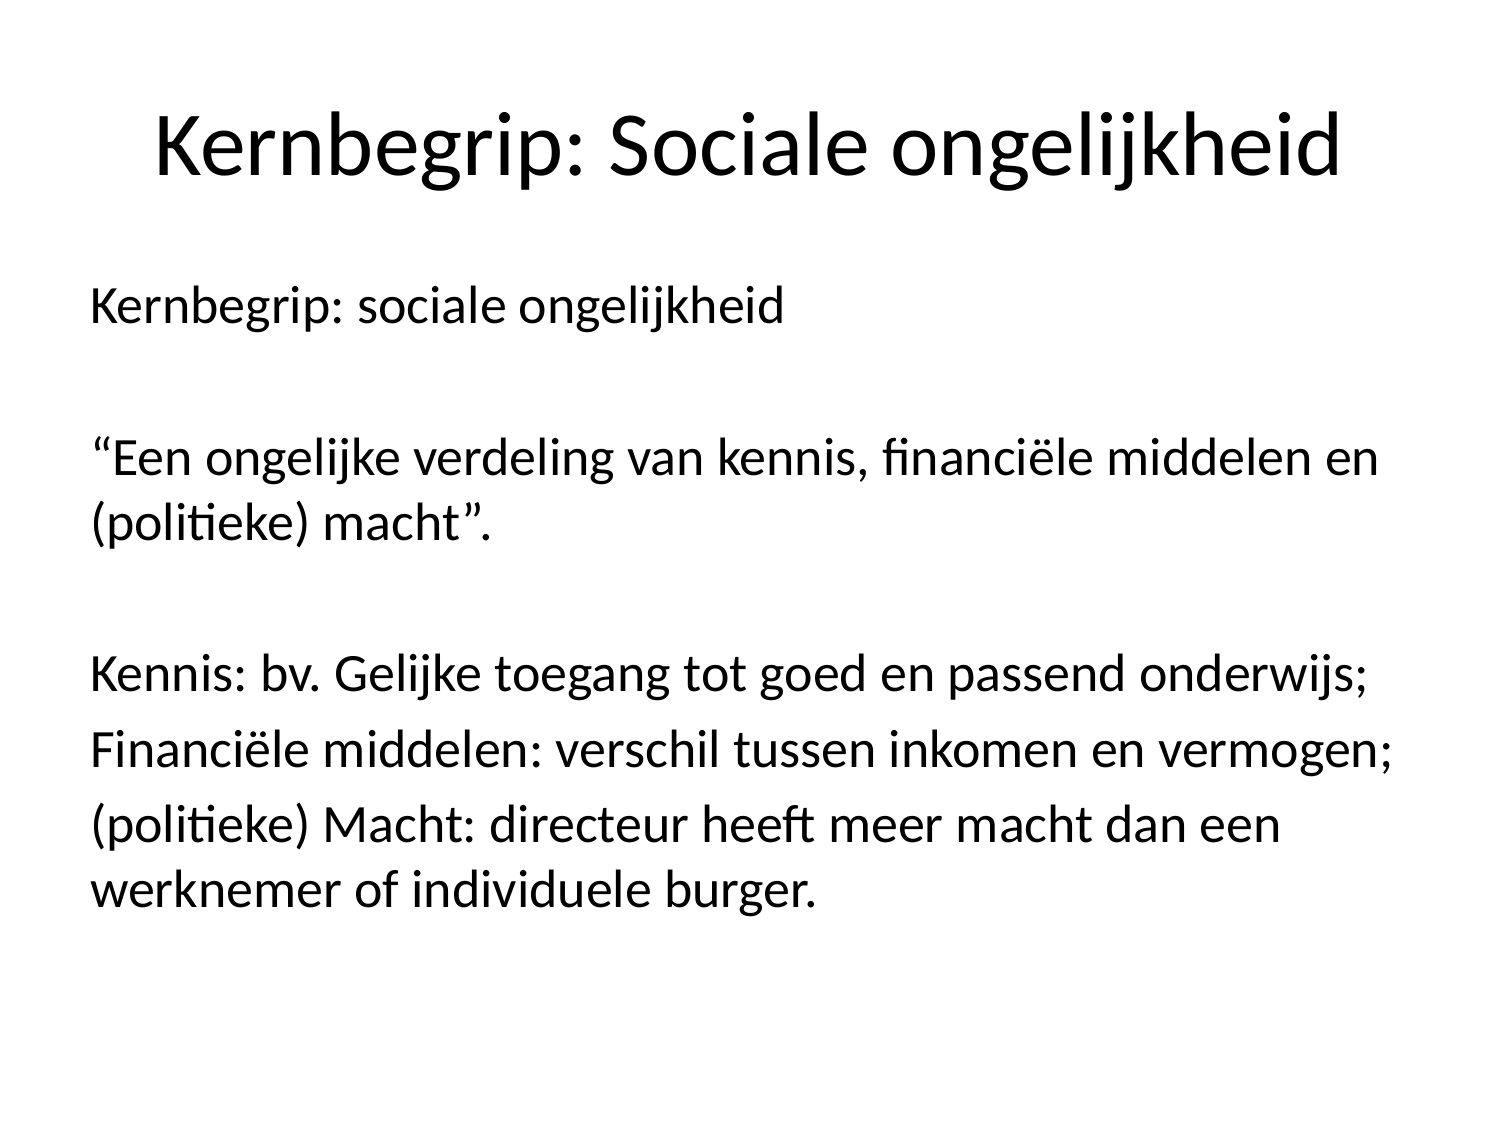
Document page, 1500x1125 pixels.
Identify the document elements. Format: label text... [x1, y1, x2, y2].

title Kernbegrip: Sociale ongelijkheid [75, 45, 1425, 233]
list Kernbegrip: sociale ongelijkheid “Een ongelijke verdeling van kennis, financiële middelen en (politieke) macht”. Kennis: bv. Gelijke toegang tot goed en passend onderwijs; Financiële middelen: verschil tussen inkomen en vermogen; (politieke) Macht: directeur heeft meer macht dan een werknemer of individuele burger. [75, 262, 1425, 1005]
